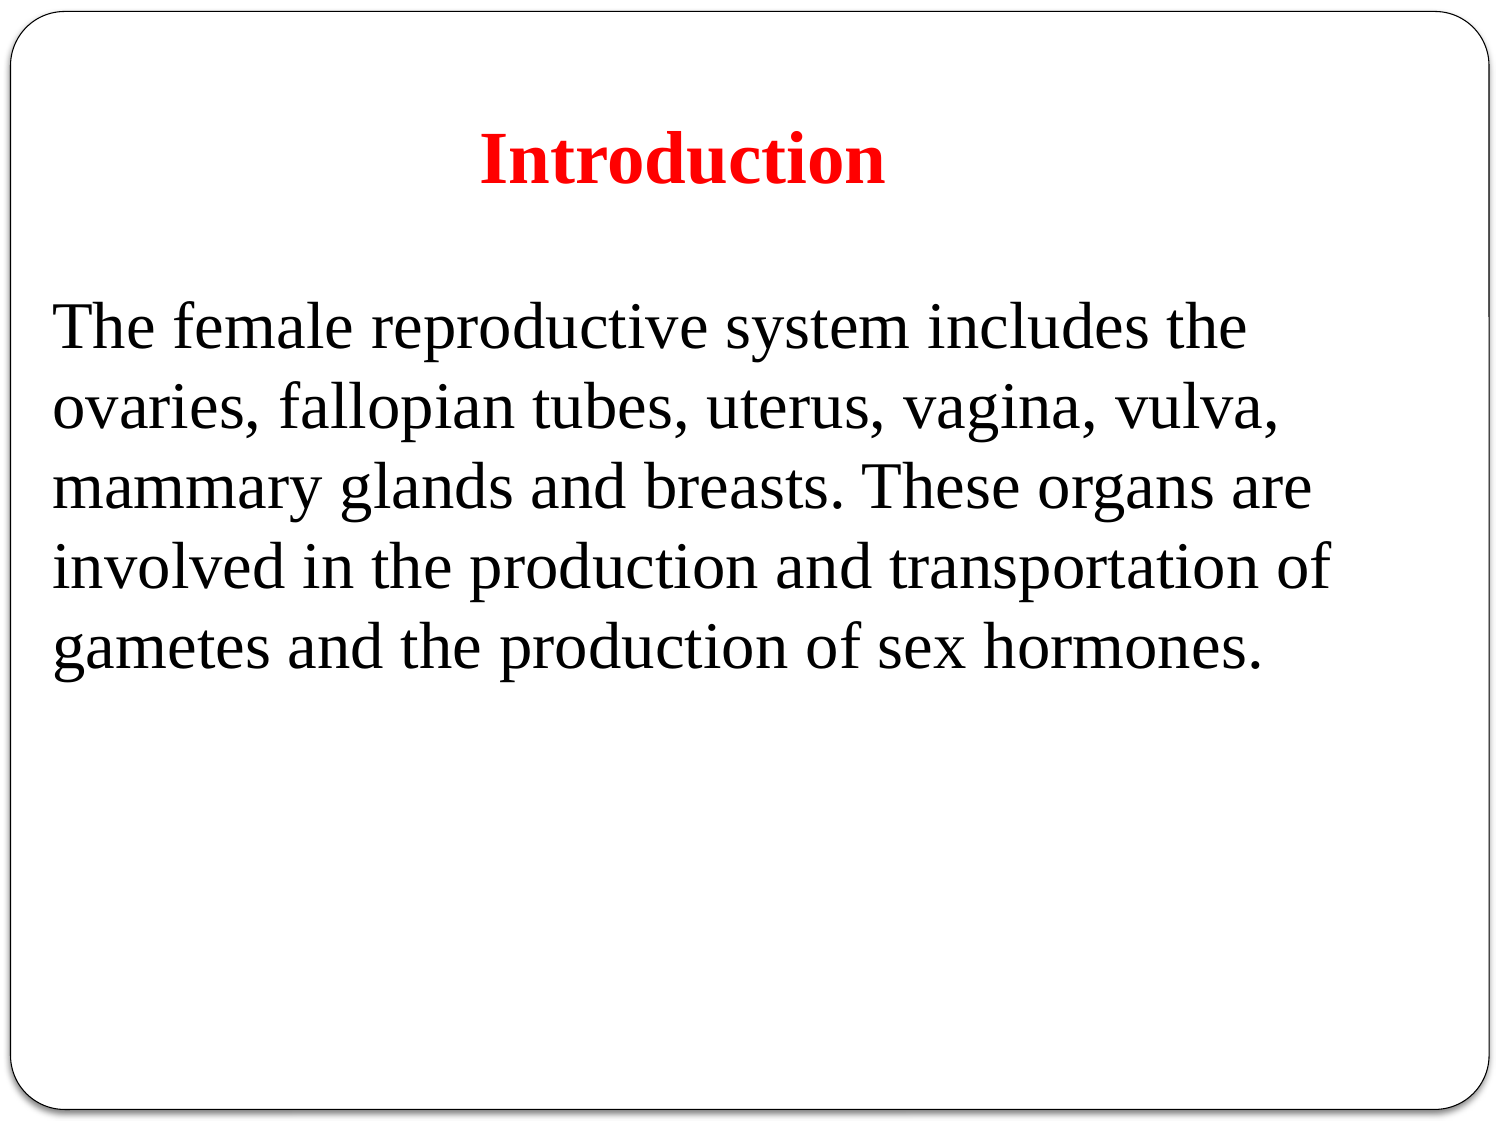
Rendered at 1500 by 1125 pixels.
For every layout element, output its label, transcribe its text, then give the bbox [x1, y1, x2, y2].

text_box Introduction [464, 101, 902, 207]
text_box The female reproductive system includes the ovaries, fallopian tubes, uterus, vagina, vulva, mammary glands and breasts. These organs are involved in the production and transportation of gametes and the production of sex hormones. [37, 274, 1375, 690]
